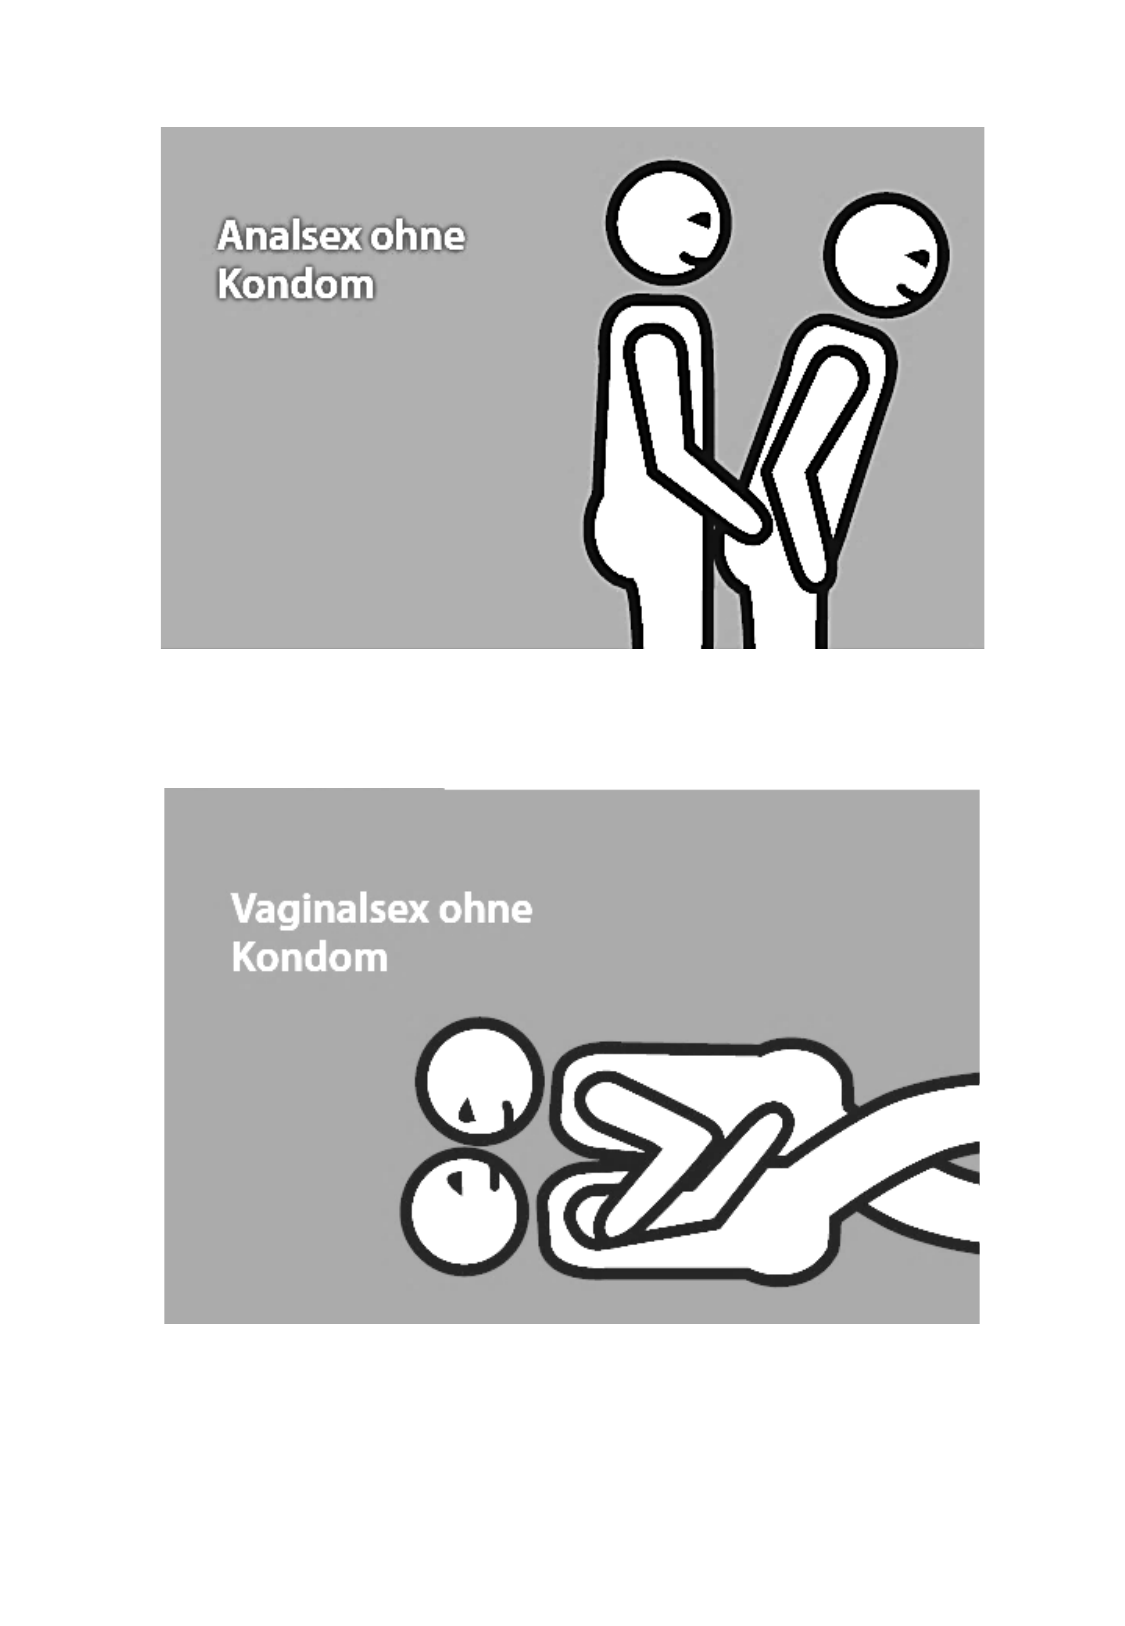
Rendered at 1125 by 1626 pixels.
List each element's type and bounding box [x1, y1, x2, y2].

picture [160, 127, 985, 649]
picture [164, 788, 980, 1324]
